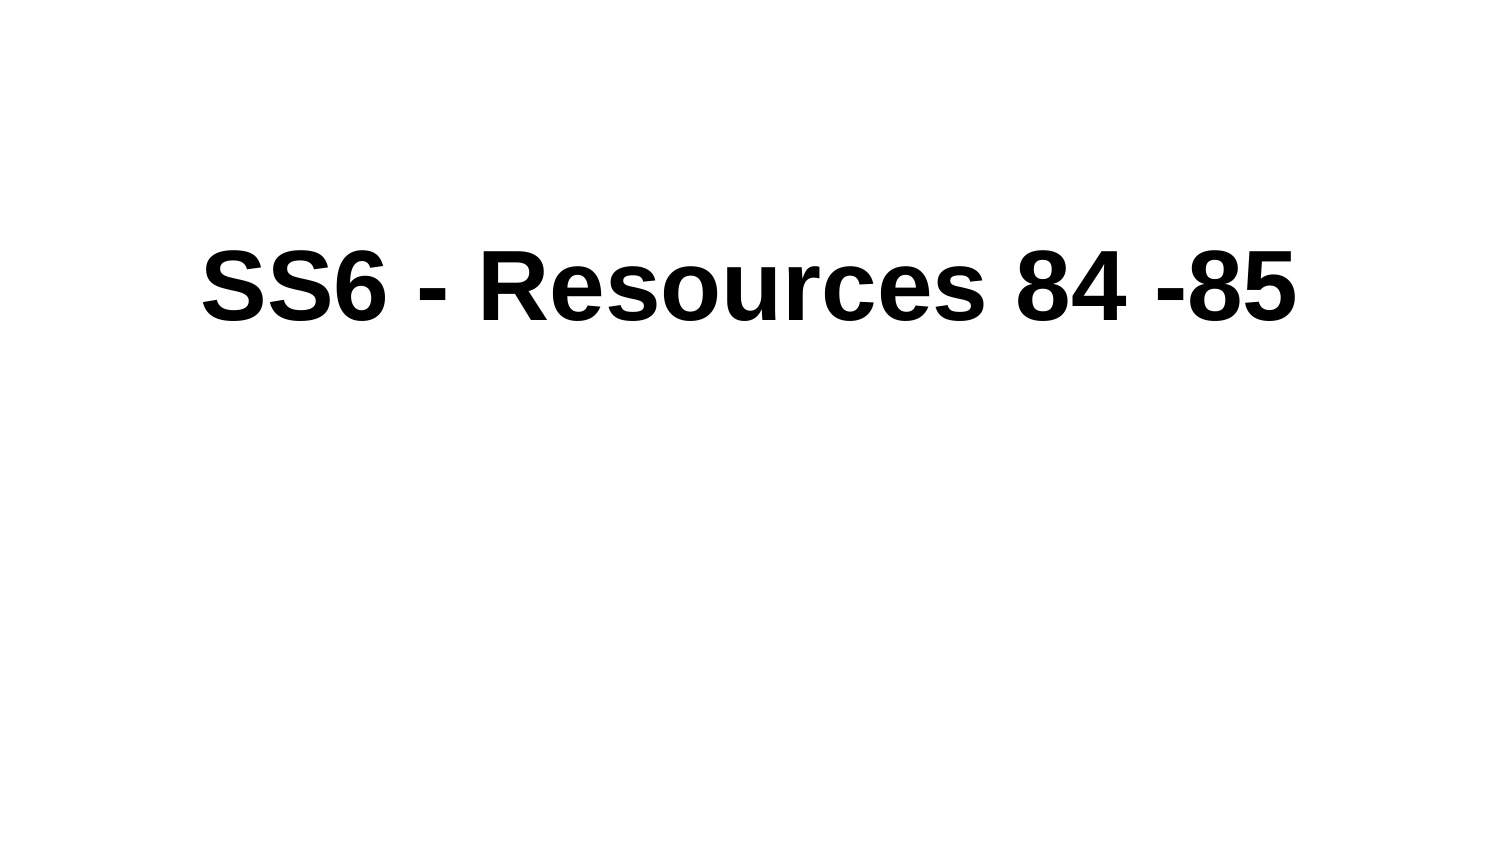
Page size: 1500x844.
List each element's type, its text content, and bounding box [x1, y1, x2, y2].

title SS6 - Resources 84 -85 [51, 122, 1449, 459]
